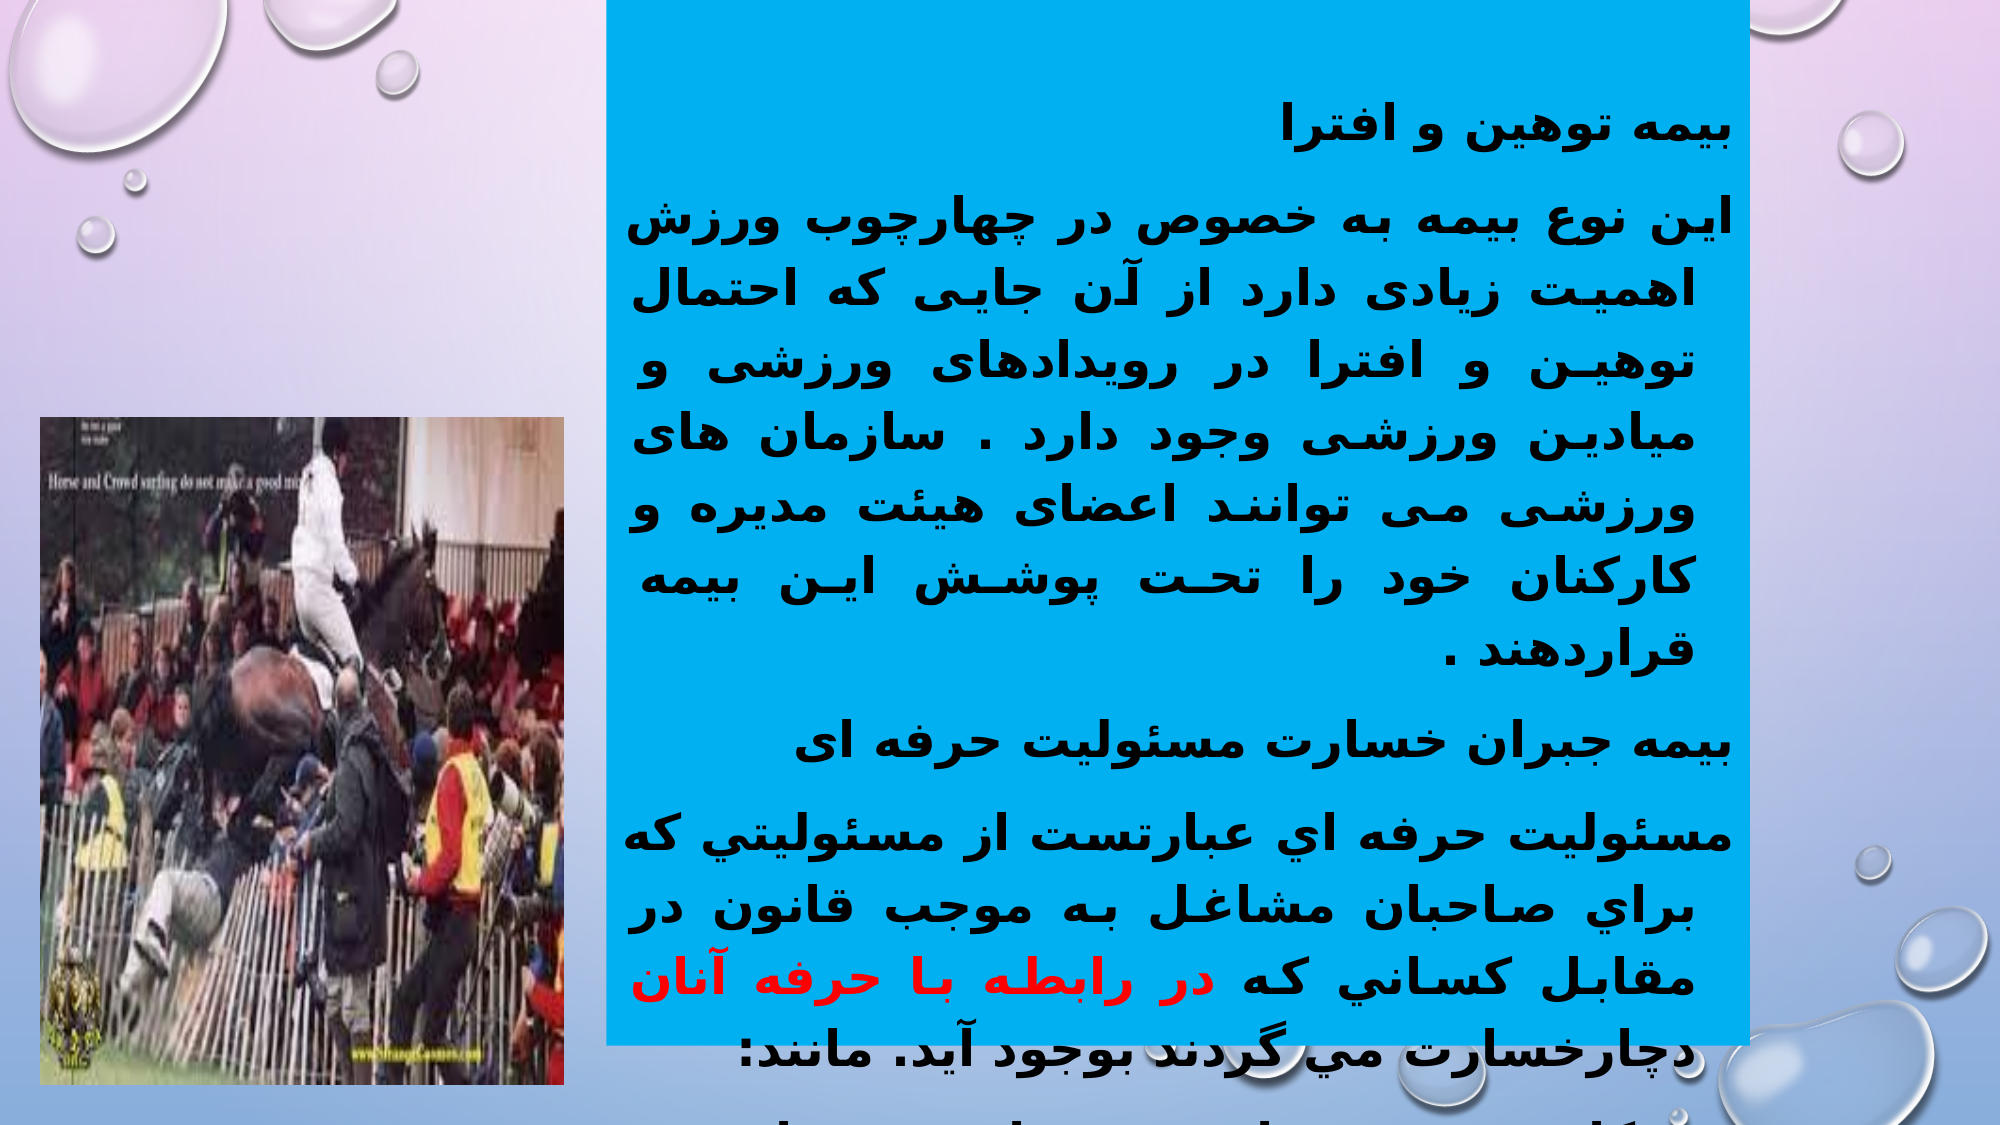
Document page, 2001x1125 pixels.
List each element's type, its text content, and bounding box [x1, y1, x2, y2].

picture [0, 0, 2000, 1125]
list بیمه توهین و افترا این نوع بیمه به خصوص در چهارچوب ورزش اهمیت زیادی دارد از آن جایی که احتمال توهین و افترا در رویدادهای ورزشی و میادین ورزشی وجود دارد . سازمان های ورزشی می توانند اعضای هیئت مدیره و کارکنان خود را تحت پوشش این بیمه قراردهند . بیمه جبران خسارت مسئولیت حرفه ای مسئوليت حرفه اي عبارتست از مسئوليتي که براي صاحبان مشاغل به موجب قانون در مقابل کساني که در رابطه با حرفه آنان دچارخسارت مي گردند بوجود آيد. مانند: پزشکان- مهندسان- تورهای مسافرتی-بیمارستانها- نگهداری آسانسور-استخرها و ... [606, 0, 1750, 1046]
